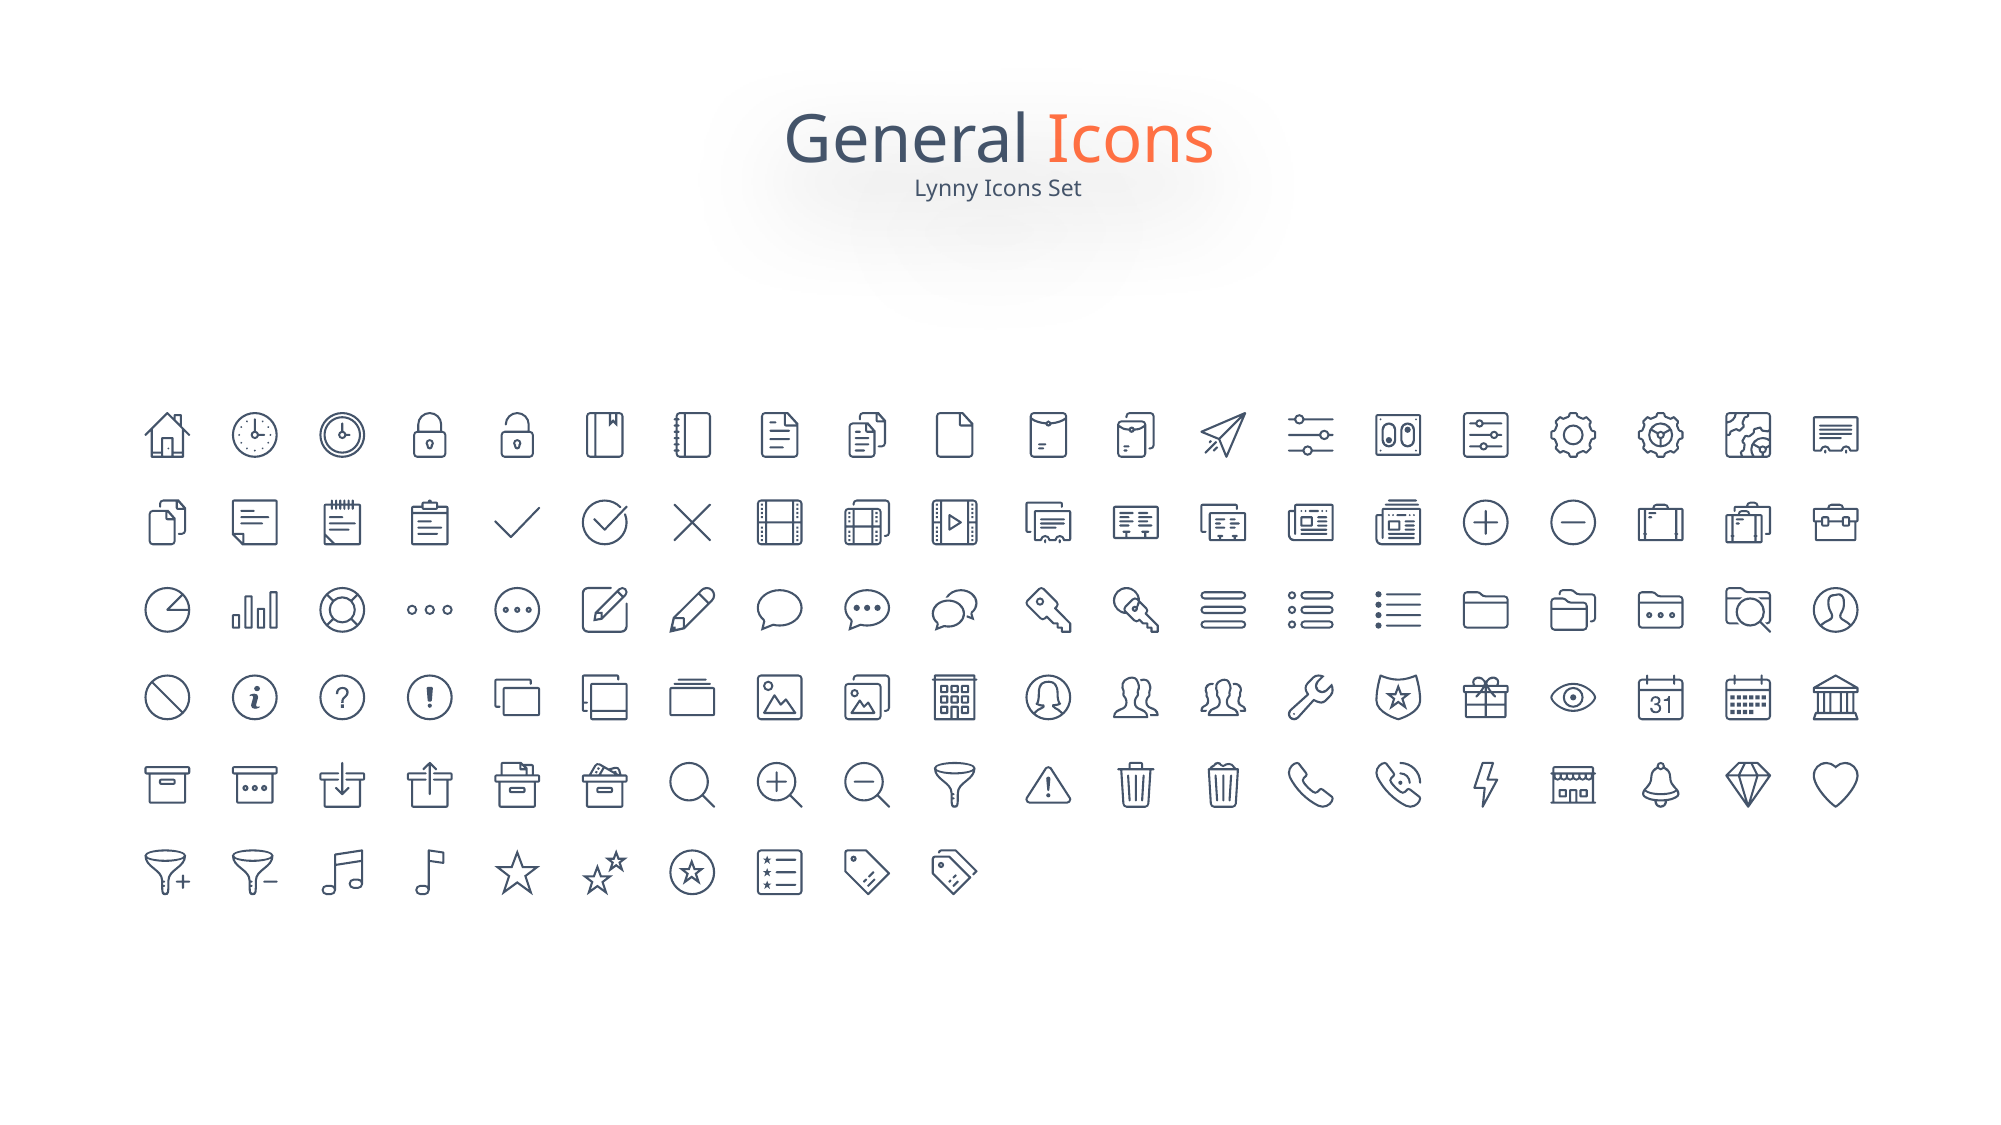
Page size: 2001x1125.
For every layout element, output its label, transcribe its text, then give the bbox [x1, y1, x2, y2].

text_box [931, 849, 978, 896]
text_box [844, 507, 882, 546]
text_box [231, 849, 274, 896]
text_box [1375, 761, 1422, 808]
text_box [494, 586, 541, 633]
text_box [1637, 674, 1684, 721]
text_box [231, 499, 278, 546]
text_box [1550, 499, 1597, 546]
text_box [844, 589, 891, 631]
text_box [1200, 605, 1247, 615]
text_box [756, 849, 803, 896]
text_box [1812, 503, 1859, 542]
text_box [1375, 611, 1382, 619]
text_box [581, 763, 628, 808]
text_box [1812, 761, 1859, 808]
text_box [406, 772, 453, 808]
text_box [1287, 605, 1297, 615]
text_box [1558, 589, 1597, 623]
text_box [756, 674, 803, 721]
text_box [1550, 682, 1597, 712]
text_box [1112, 587, 1159, 633]
text_box [1637, 591, 1684, 629]
text_box [1125, 412, 1155, 450]
text_box [1375, 507, 1422, 546]
text_box [581, 674, 620, 712]
text_box [1208, 512, 1247, 542]
text_box Lynny Icons Set [642, 166, 1361, 209]
text_box [422, 761, 438, 796]
text_box [1200, 591, 1247, 600]
text_box [415, 849, 445, 896]
text_box [144, 766, 191, 804]
text_box [148, 509, 176, 546]
text_box [848, 422, 876, 458]
text_box [1725, 674, 1772, 721]
text_box [852, 674, 891, 712]
text_box [1462, 412, 1509, 458]
text_box [756, 499, 803, 546]
text_box [844, 849, 891, 896]
text_box [1473, 761, 1499, 808]
text_box [1550, 597, 1588, 631]
text_box [1200, 503, 1238, 533]
text_box [231, 674, 278, 721]
text_box [442, 604, 453, 616]
text_box [581, 586, 628, 633]
text_box [1812, 674, 1859, 721]
text_box [1725, 587, 1772, 633]
text_box [673, 412, 712, 458]
text_box [1375, 591, 1382, 598]
text_box [858, 412, 887, 448]
text_box [1025, 766, 1072, 804]
text_box [1287, 620, 1297, 629]
text_box [1375, 414, 1422, 456]
text_box [494, 761, 541, 808]
text_box [144, 586, 191, 633]
text_box [844, 682, 882, 721]
text_box [494, 506, 541, 539]
text_box [1200, 620, 1247, 629]
text_box [1637, 503, 1684, 542]
text_box [931, 599, 966, 631]
text_box [1025, 501, 1063, 533]
text_box [144, 412, 191, 458]
text_box [323, 499, 362, 546]
text_box [502, 686, 541, 717]
text_box [669, 586, 716, 633]
text_box [1462, 499, 1509, 546]
text_box [1300, 620, 1334, 629]
text_box [144, 674, 191, 721]
text_box [231, 412, 278, 458]
text_box [269, 591, 278, 629]
text_box [945, 589, 978, 621]
text_box [1287, 674, 1334, 721]
text_box [1287, 445, 1334, 456]
text_box [1375, 601, 1382, 608]
text_box [1112, 676, 1159, 719]
text_box [581, 863, 614, 896]
text_box [669, 686, 716, 717]
text_box [1550, 766, 1597, 804]
text_box [1117, 761, 1155, 808]
text_box [406, 674, 453, 721]
text_box [935, 412, 974, 458]
text_box [1812, 587, 1859, 633]
text_box [581, 499, 628, 546]
text_box [1462, 591, 1509, 629]
text_box [494, 849, 541, 896]
text_box [1025, 587, 1072, 633]
text_box [1375, 674, 1422, 721]
text_box General Icons [769, 88, 1231, 137]
text_box [1462, 676, 1509, 719]
text_box [1300, 605, 1334, 615]
text_box [673, 503, 712, 542]
text_box [1207, 761, 1239, 808]
text_box [852, 499, 891, 537]
text_box [413, 412, 447, 458]
text_box [175, 874, 191, 889]
text_box [144, 849, 187, 896]
text_box [231, 766, 278, 804]
text_box [319, 586, 366, 633]
text_box [1287, 761, 1334, 808]
text_box [1725, 412, 1772, 458]
text_box [1287, 414, 1334, 425]
text_box [411, 499, 449, 546]
text_box [159, 499, 187, 535]
text_box [321, 849, 364, 896]
text_box [1287, 503, 1334, 542]
text_box [669, 761, 716, 808]
text_box [406, 604, 418, 616]
text_box [1287, 429, 1334, 441]
text_box [500, 412, 534, 458]
text_box [319, 674, 366, 721]
text_box [334, 761, 350, 796]
text_box [590, 682, 628, 721]
text_box [319, 412, 366, 458]
text_box [756, 761, 803, 808]
text_box [1112, 505, 1159, 540]
text_box [586, 412, 624, 458]
text_box [1287, 591, 1297, 600]
text_box [1812, 416, 1859, 454]
text_box [1200, 678, 1247, 717]
text_box [1642, 761, 1680, 808]
text_box [1637, 412, 1684, 458]
text_box [1029, 412, 1068, 458]
text_box [424, 604, 436, 616]
text_box [760, 412, 799, 458]
text_box [931, 499, 978, 546]
text_box [494, 678, 532, 708]
text_box [231, 614, 241, 629]
text_box [931, 674, 978, 721]
text_box [256, 607, 266, 629]
text_box [1725, 510, 1763, 544]
text_box [1550, 412, 1597, 458]
text_box [1033, 510, 1072, 544]
text_box [1300, 591, 1334, 600]
text_box [1733, 501, 1772, 535]
text_box [1725, 761, 1772, 808]
text_box [604, 849, 628, 873]
text_box [1200, 412, 1247, 458]
text_box [244, 595, 253, 629]
text_box [319, 772, 366, 808]
text_box [1117, 420, 1147, 458]
text_box [1375, 622, 1382, 629]
text_box [844, 761, 891, 808]
text_box [933, 761, 976, 808]
text_box [669, 849, 716, 896]
text_box [1025, 674, 1072, 721]
text_box [756, 589, 803, 631]
